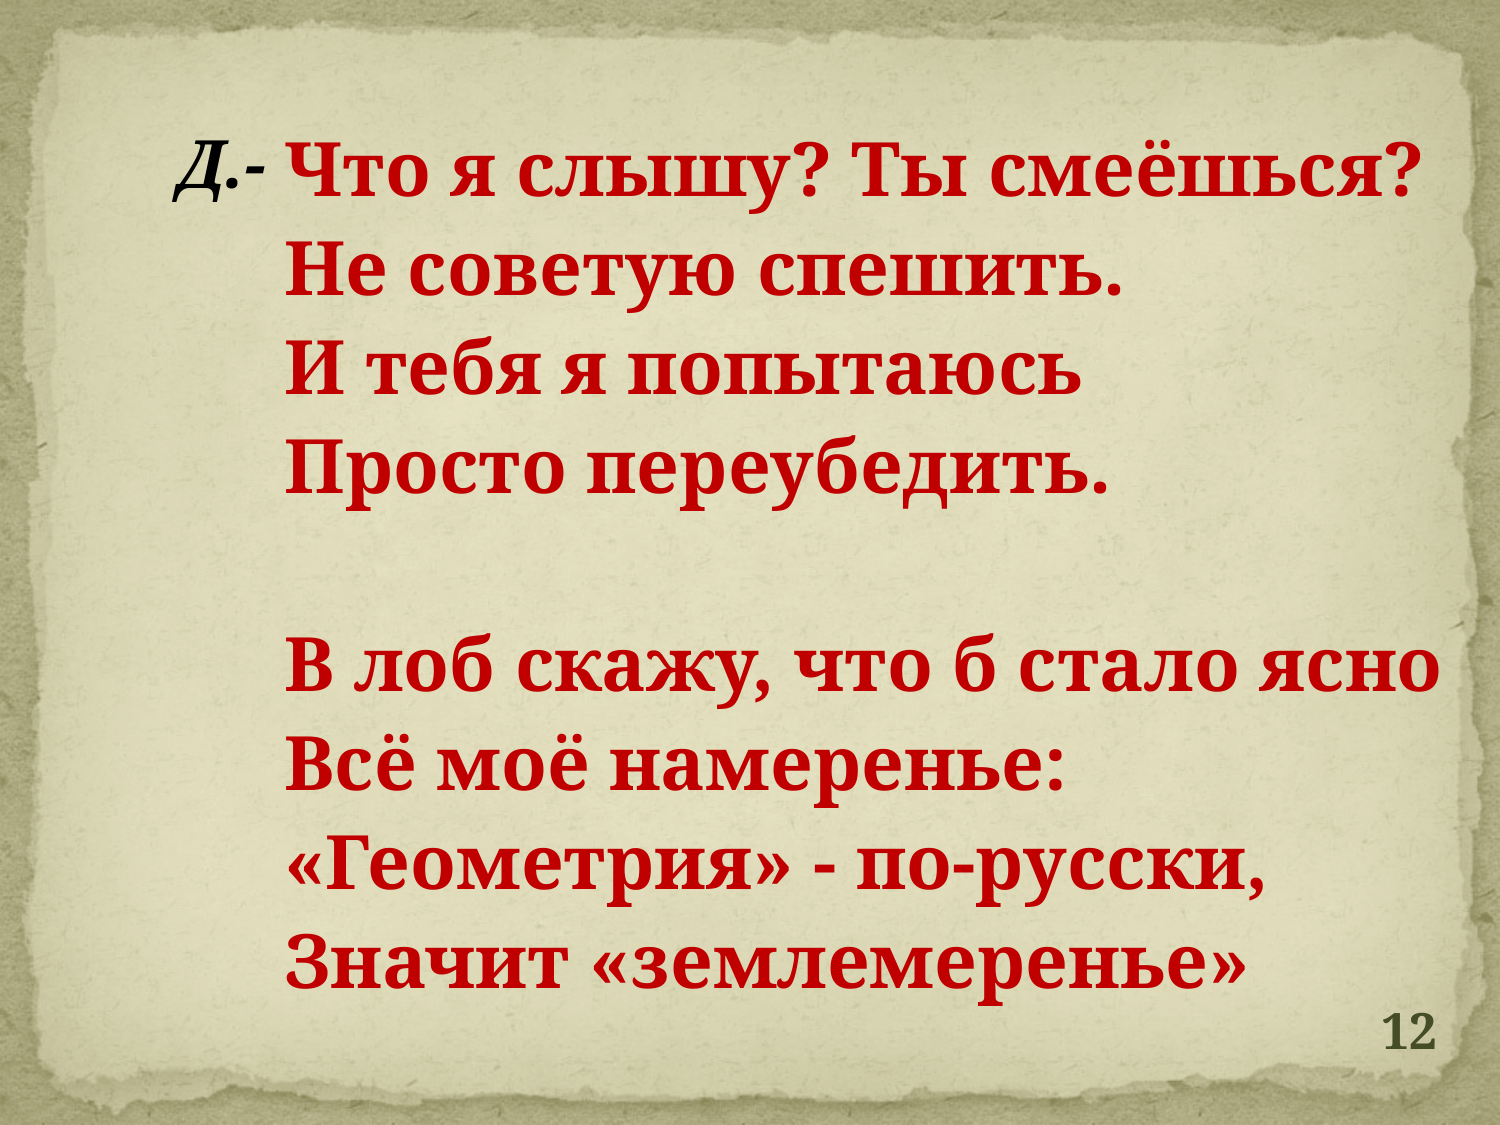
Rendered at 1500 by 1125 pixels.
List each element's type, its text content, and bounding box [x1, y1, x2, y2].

slide_number 12 [1359, 1020, 1460, 1072]
text_box Д.- [163, 114, 328, 210]
list Что я слышу? Ты смеёшься? Не советую спешить. И тебя я попытаюсь Просто переубедить. В лоб скажу, что б стало ясно Всё моё намеренье: «Геометрия» - по-русски, Значит «землемеренье» [269, 105, 1500, 1020]
